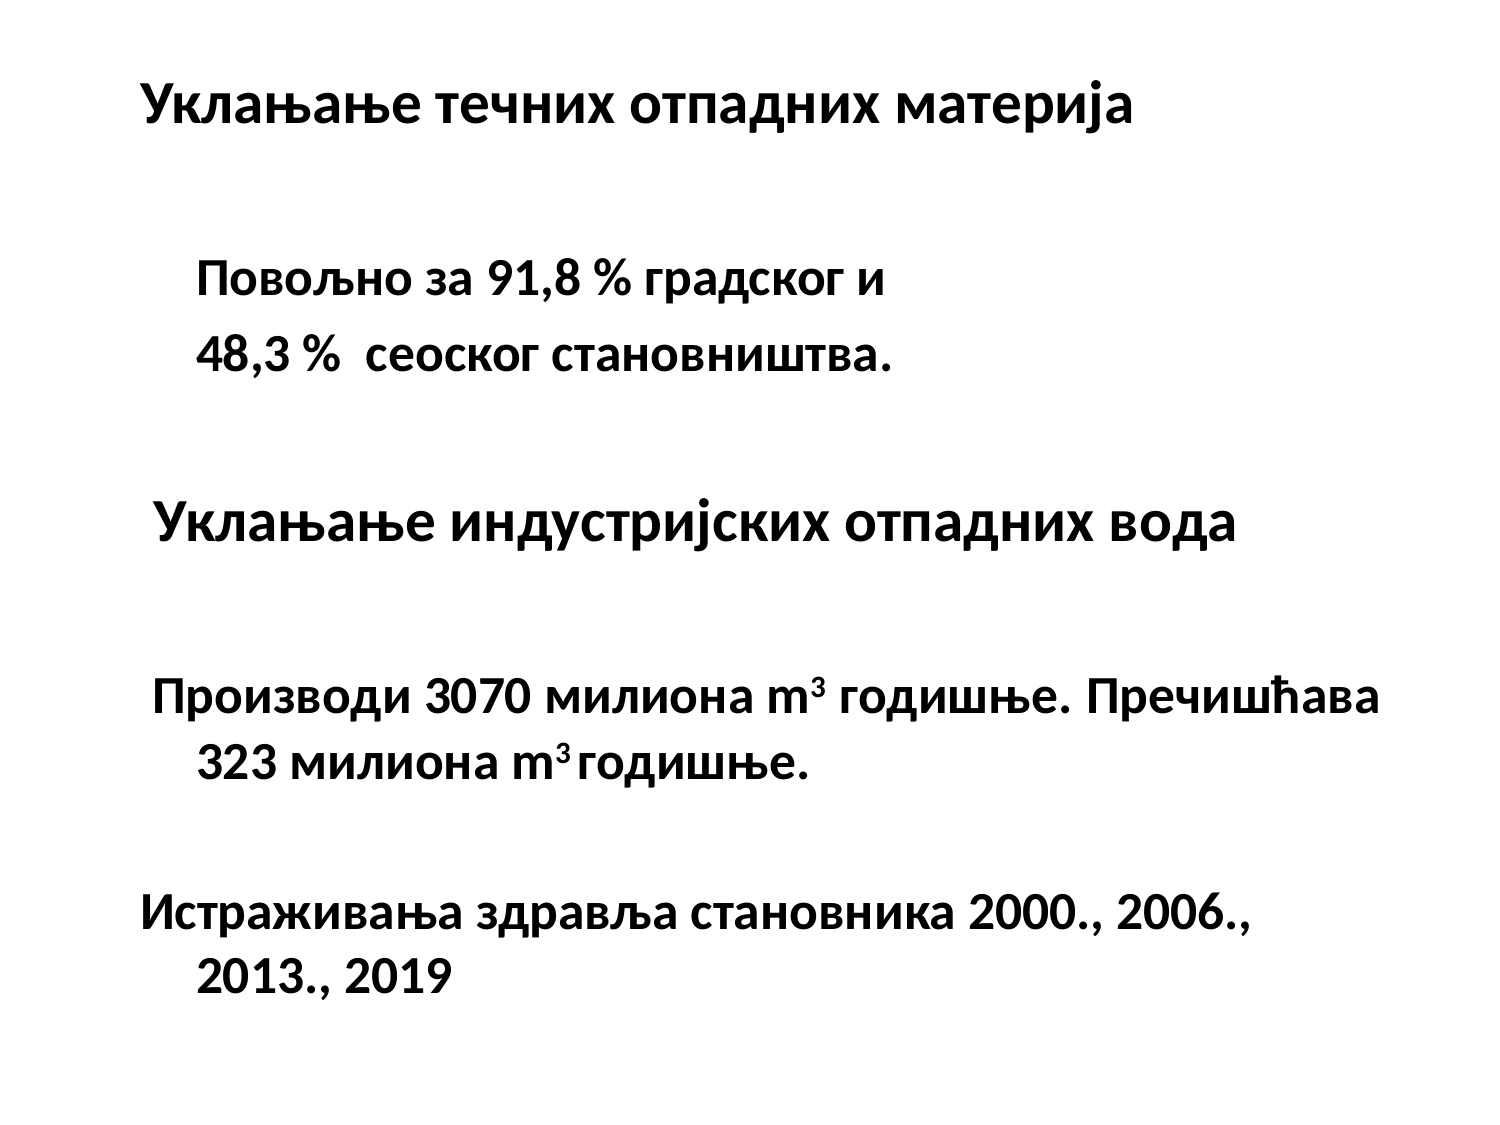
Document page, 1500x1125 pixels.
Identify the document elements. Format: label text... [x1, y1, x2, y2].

list Уклањање течних отпадних материја Повољно за 91,8 % градског и 48,3 % сеоског становништва. Уклањање индустријских отпадних вода Производи 3070 милиона m3 годишње. Пречишћава 323 милиона m3 годишње. Истраживања здравља становника 2000., 2006., 2013., 2019 [125, 54, 1400, 1013]
